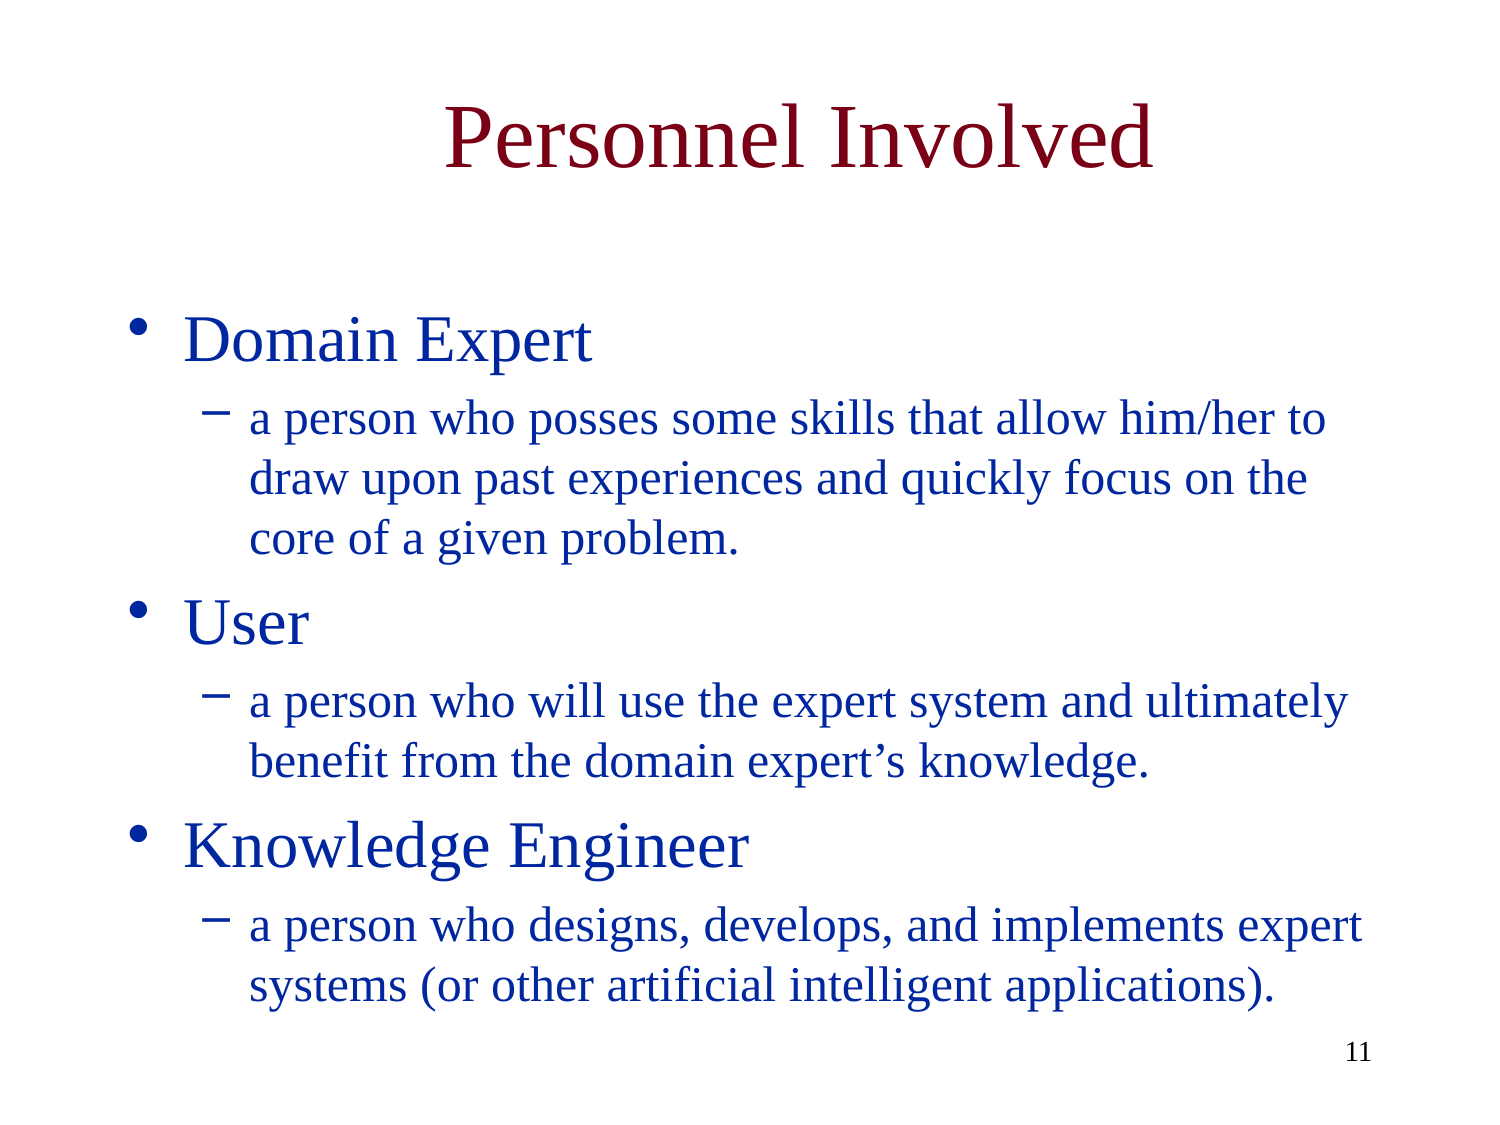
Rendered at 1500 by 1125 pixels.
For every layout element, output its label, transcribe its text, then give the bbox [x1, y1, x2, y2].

slide_number 11 [1074, 1024, 1388, 1101]
title Personnel Involved [186, 36, 1413, 226]
list Domain Expert a person who posses some skills that allow him/her to draw upon past experiences and quickly focus on the core of a given problem. User a person who will use the expert system and ultimately benefit from the domain expert’s knowledge. Knowledge Engineer a person who designs, develops, and implements expert systems (or other artificial intelligent applications). [111, 286, 1388, 1001]
